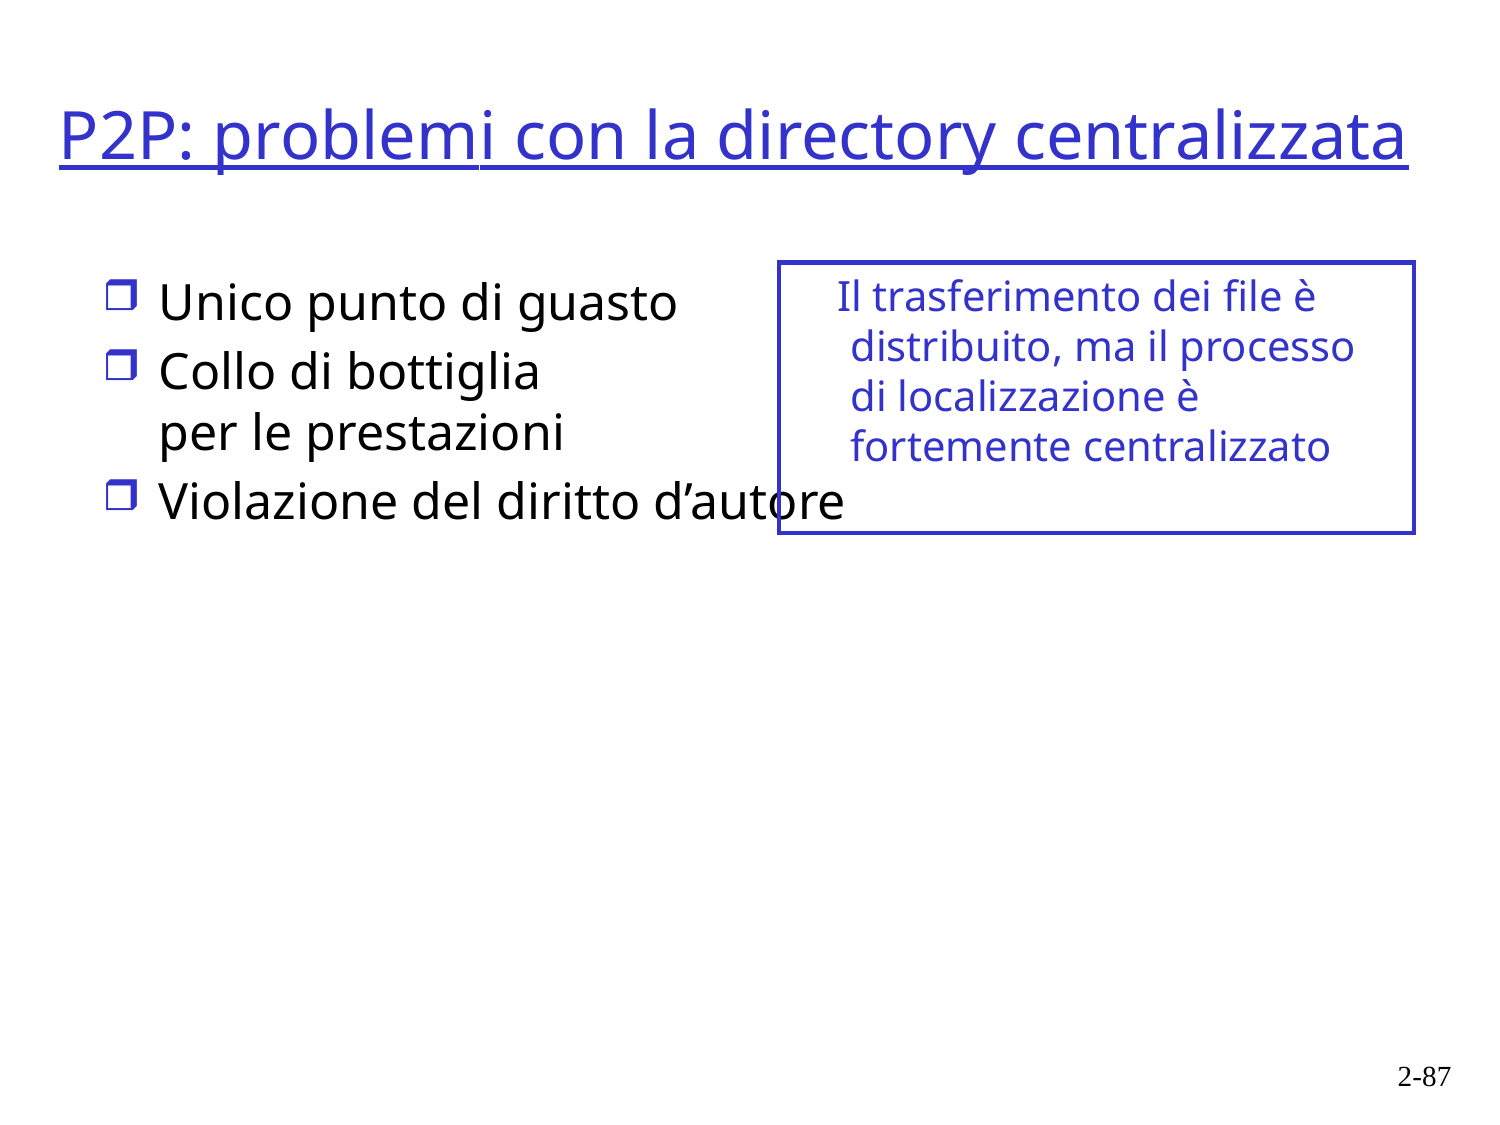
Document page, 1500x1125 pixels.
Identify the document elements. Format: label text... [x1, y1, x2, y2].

title P2P: problemi con la directory centralizzata [43, 53, 1461, 213]
list Il trasferimento dei file è distribuito, ma il processo di localizzazione è fortemente centralizzato [778, 262, 1414, 534]
slide_number 2-87 [1362, 1049, 1467, 1125]
list Unico punto di guasto Collo di bottiglia per le prestazioni Violazione del diritto d’autore [87, 262, 1363, 1026]
